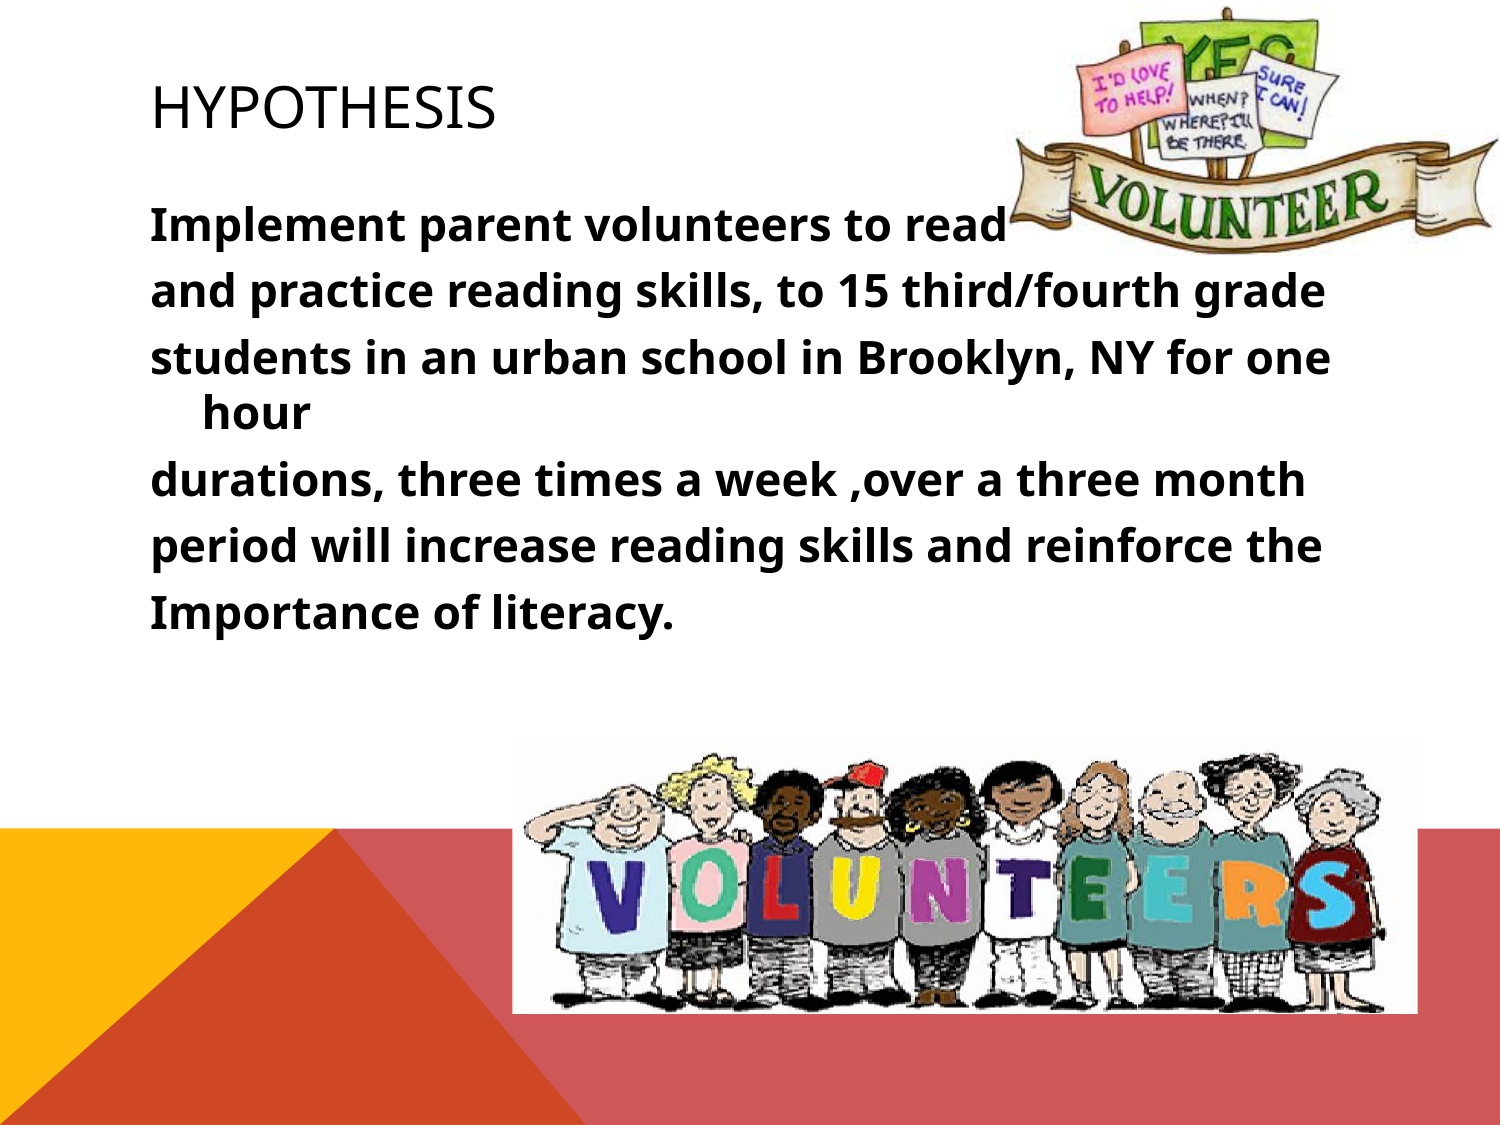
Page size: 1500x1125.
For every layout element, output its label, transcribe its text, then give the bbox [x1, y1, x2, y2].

list Implement parent volunteers to read and practice reading skills, to 15 third/fourth grade students in an urban school in Brooklyn, NY for one hour durations, three times a week ,over a three month period will increase reading skills and reinforce the Importance of literacy. [135, 187, 1369, 768]
title hypothesis [135, 60, 1002, 150]
picture [1007, 5, 1500, 256]
picture [512, 737, 1418, 1015]
